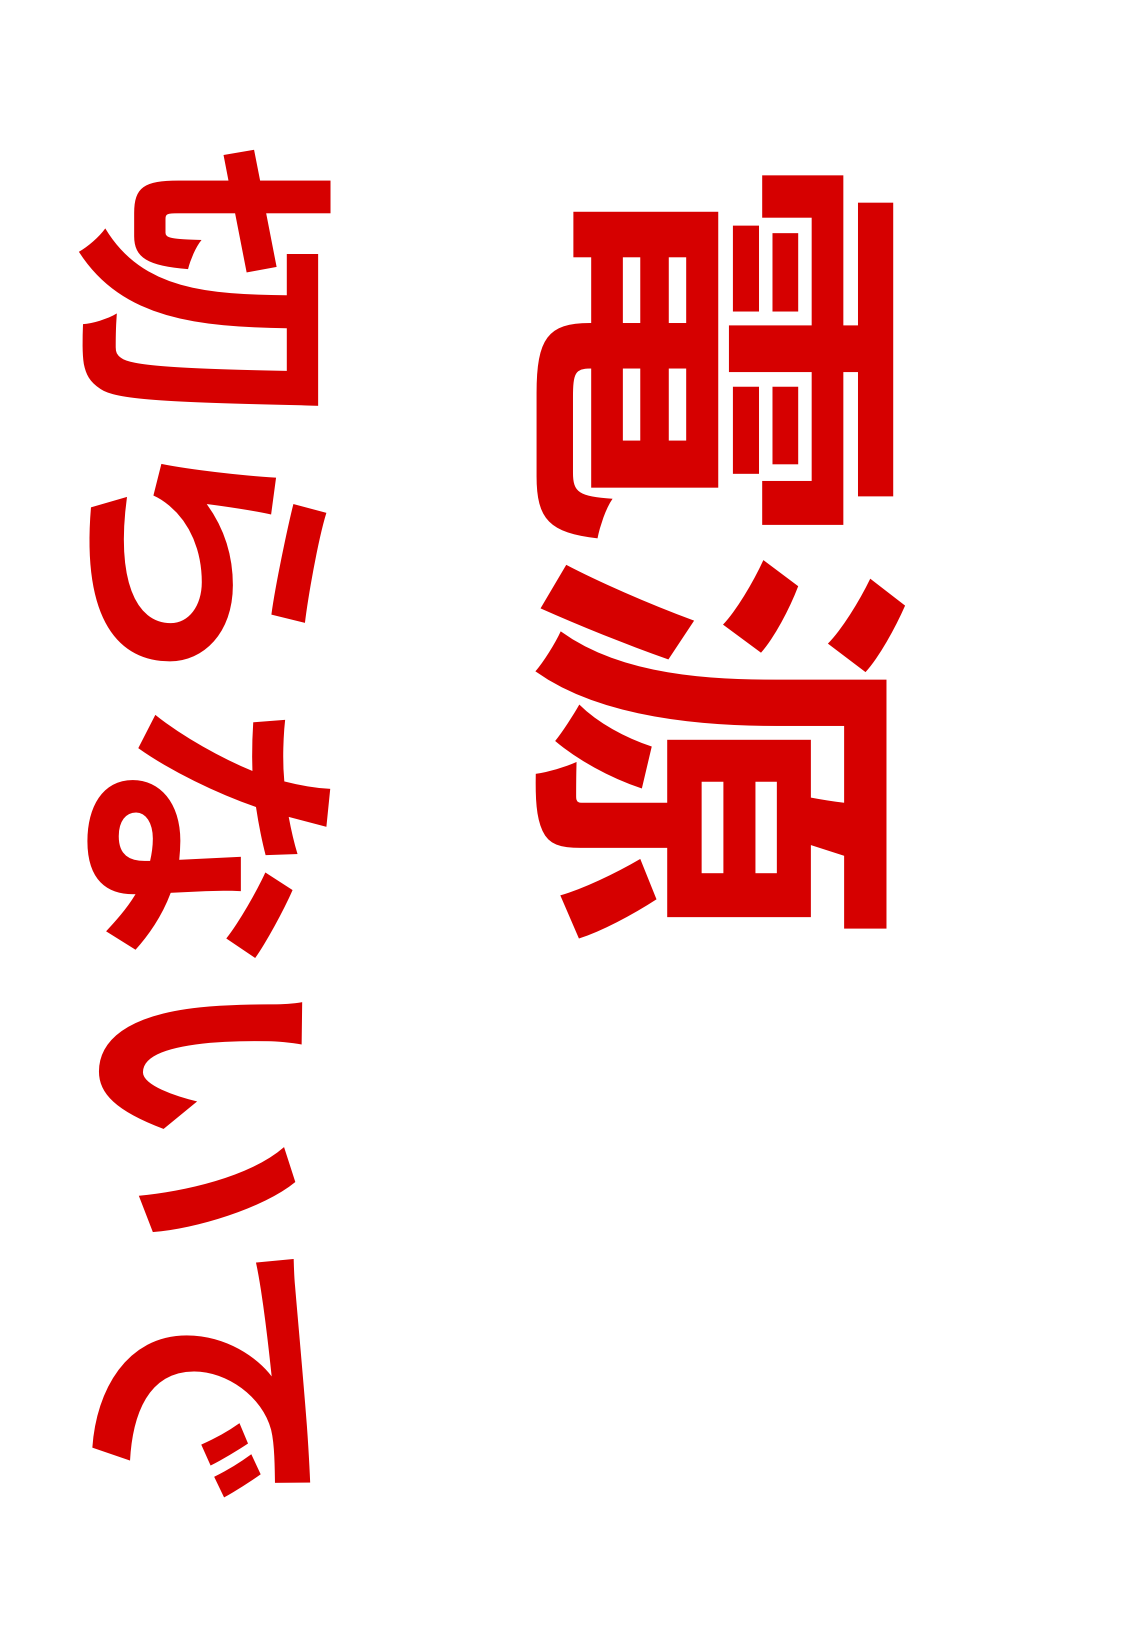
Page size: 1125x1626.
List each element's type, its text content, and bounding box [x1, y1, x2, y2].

text_box 切らないで [42, 126, 536, 1535]
text_box 電源 [485, 140, 1021, 958]
